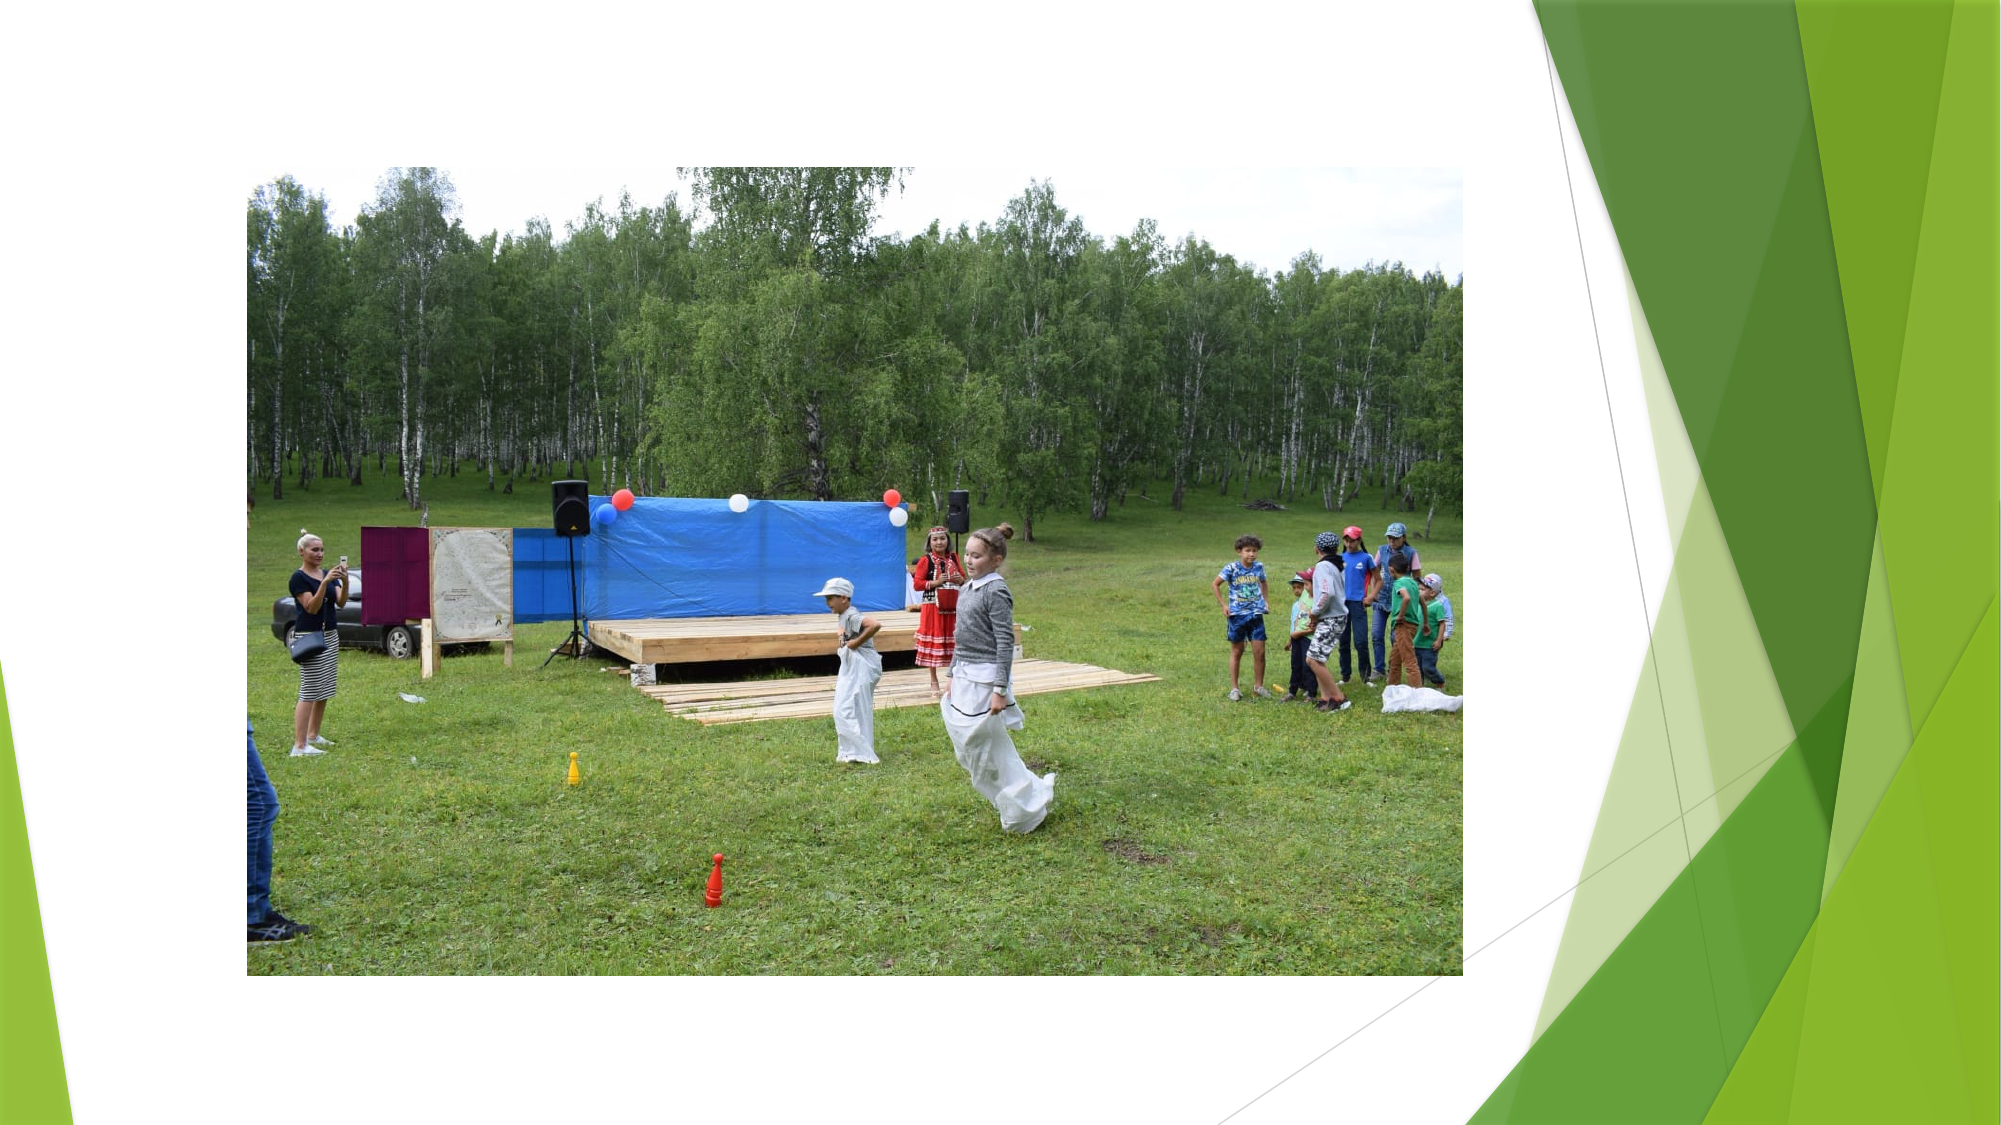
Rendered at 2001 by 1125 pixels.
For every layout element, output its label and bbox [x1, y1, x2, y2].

list [246, 166, 1464, 977]
